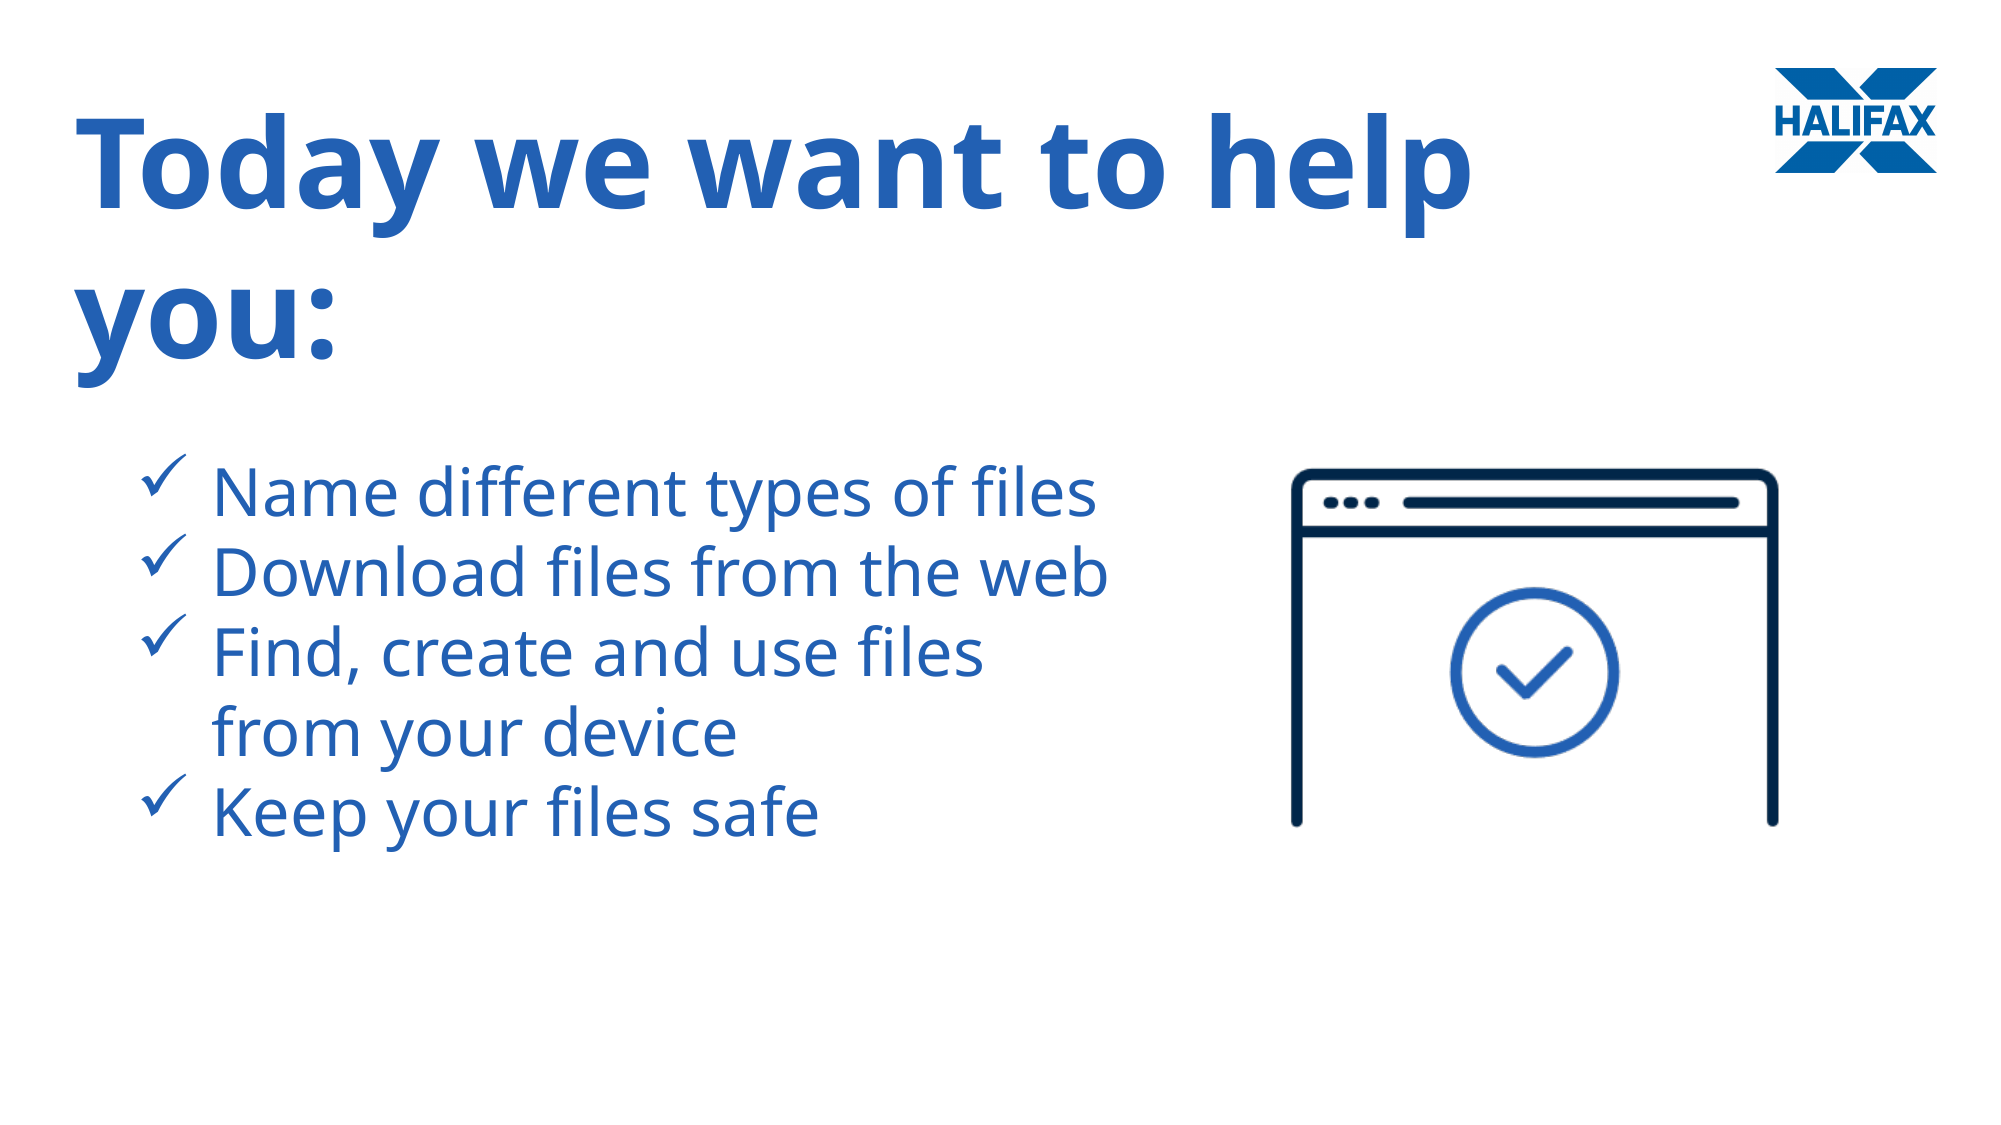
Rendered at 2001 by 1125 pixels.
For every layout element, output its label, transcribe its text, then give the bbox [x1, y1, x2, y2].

picture [1214, 327, 1856, 972]
picture [1775, 68, 1937, 173]
list Name different types of files Download files from the web Find, create and use files from your device Keep your files safe [121, 328, 1170, 972]
list Today we want to help you: [59, 75, 1517, 221]
